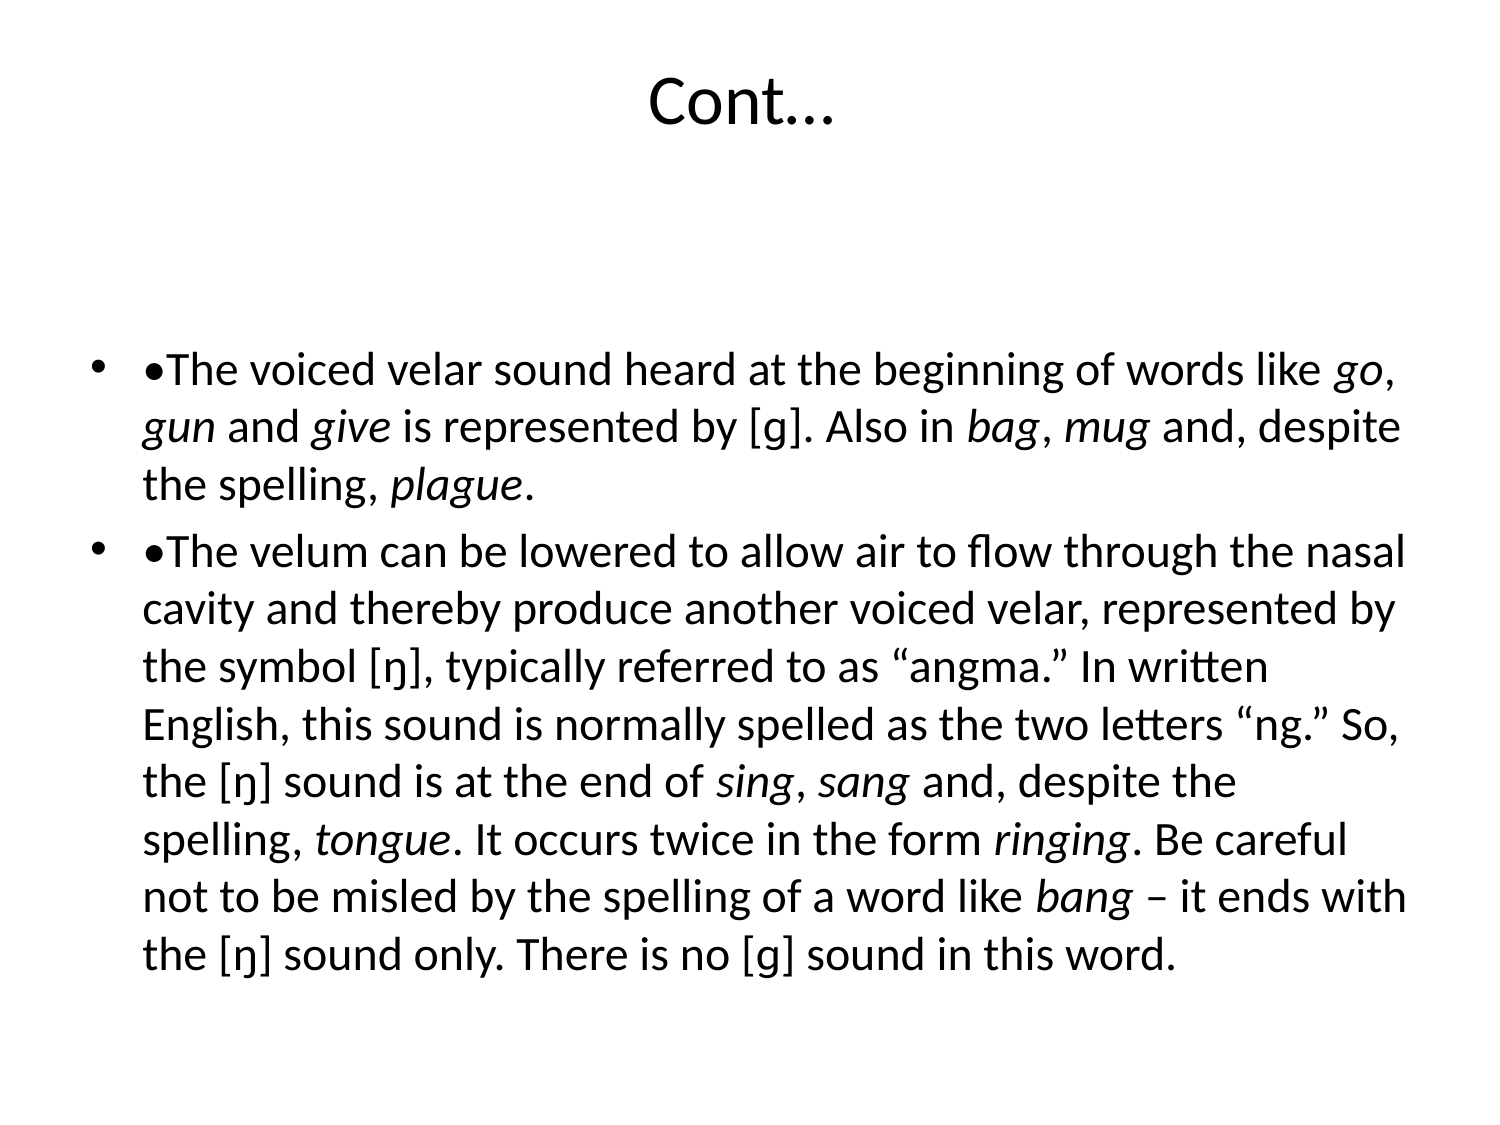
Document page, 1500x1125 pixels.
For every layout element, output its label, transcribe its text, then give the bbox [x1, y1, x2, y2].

title Cont… [75, 45, 1425, 233]
list •The voiced velar sound heard at the beginning of words like go, gun and give is represented by [ɡ]. Also in bag, mug and, despite the spelling, plague. •The velum can be lowered to allow air to flow through the nasal cavity and thereby produce another voiced velar, represented by the symbol [ŋ], typically referred to as “angma.” In written English, this sound is normally spelled as the two letters “ng.” So, the [ŋ] sound is at the end of sing, sang and, despite the spelling, tongue. It occurs twice in the form ringing. Be careful not to be misled by the spelling of a word like bang – it ends with the [ŋ] sound only. There is no [ɡ] sound in this word. [75, 262, 1425, 1050]
